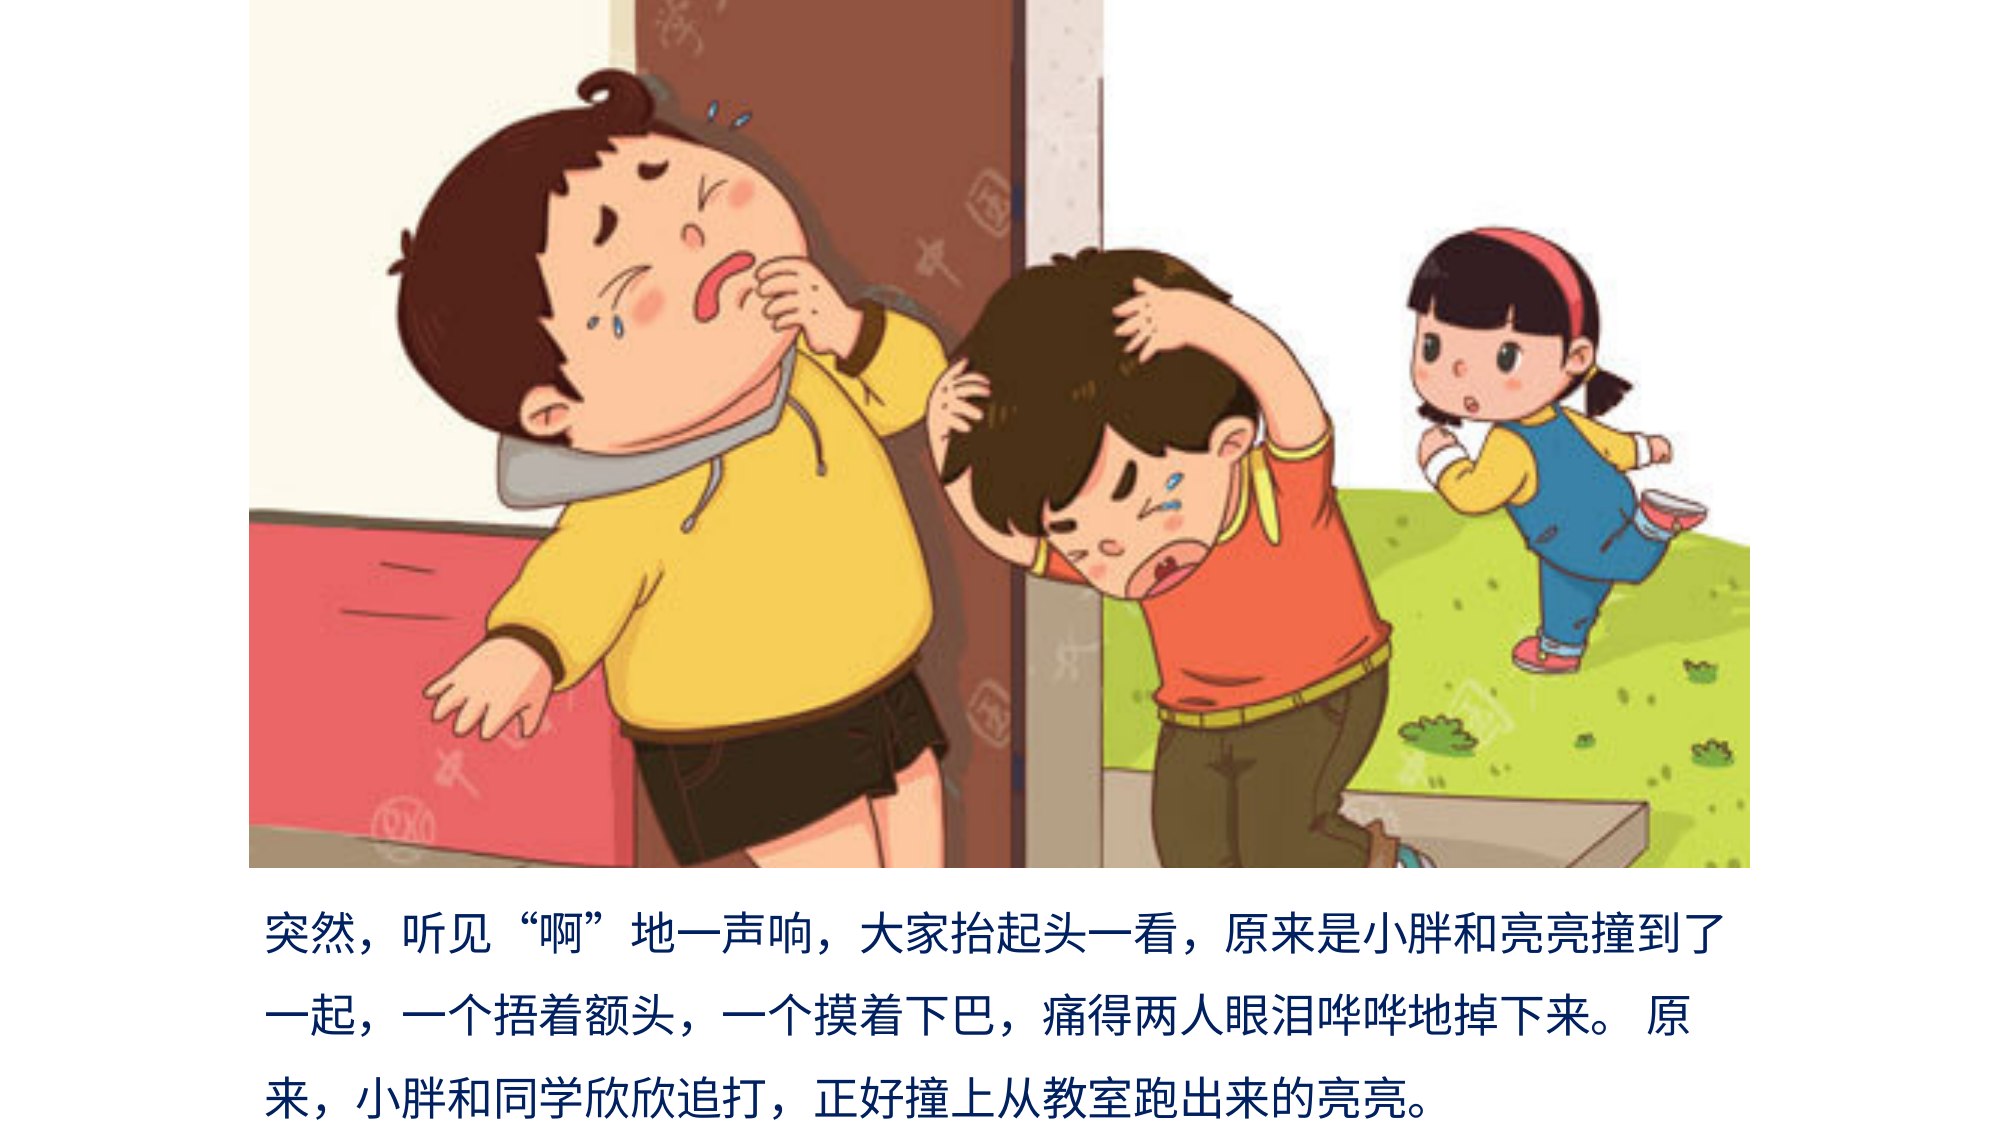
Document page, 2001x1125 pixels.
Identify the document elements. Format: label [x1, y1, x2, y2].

picture [249, 0, 1751, 1125]
